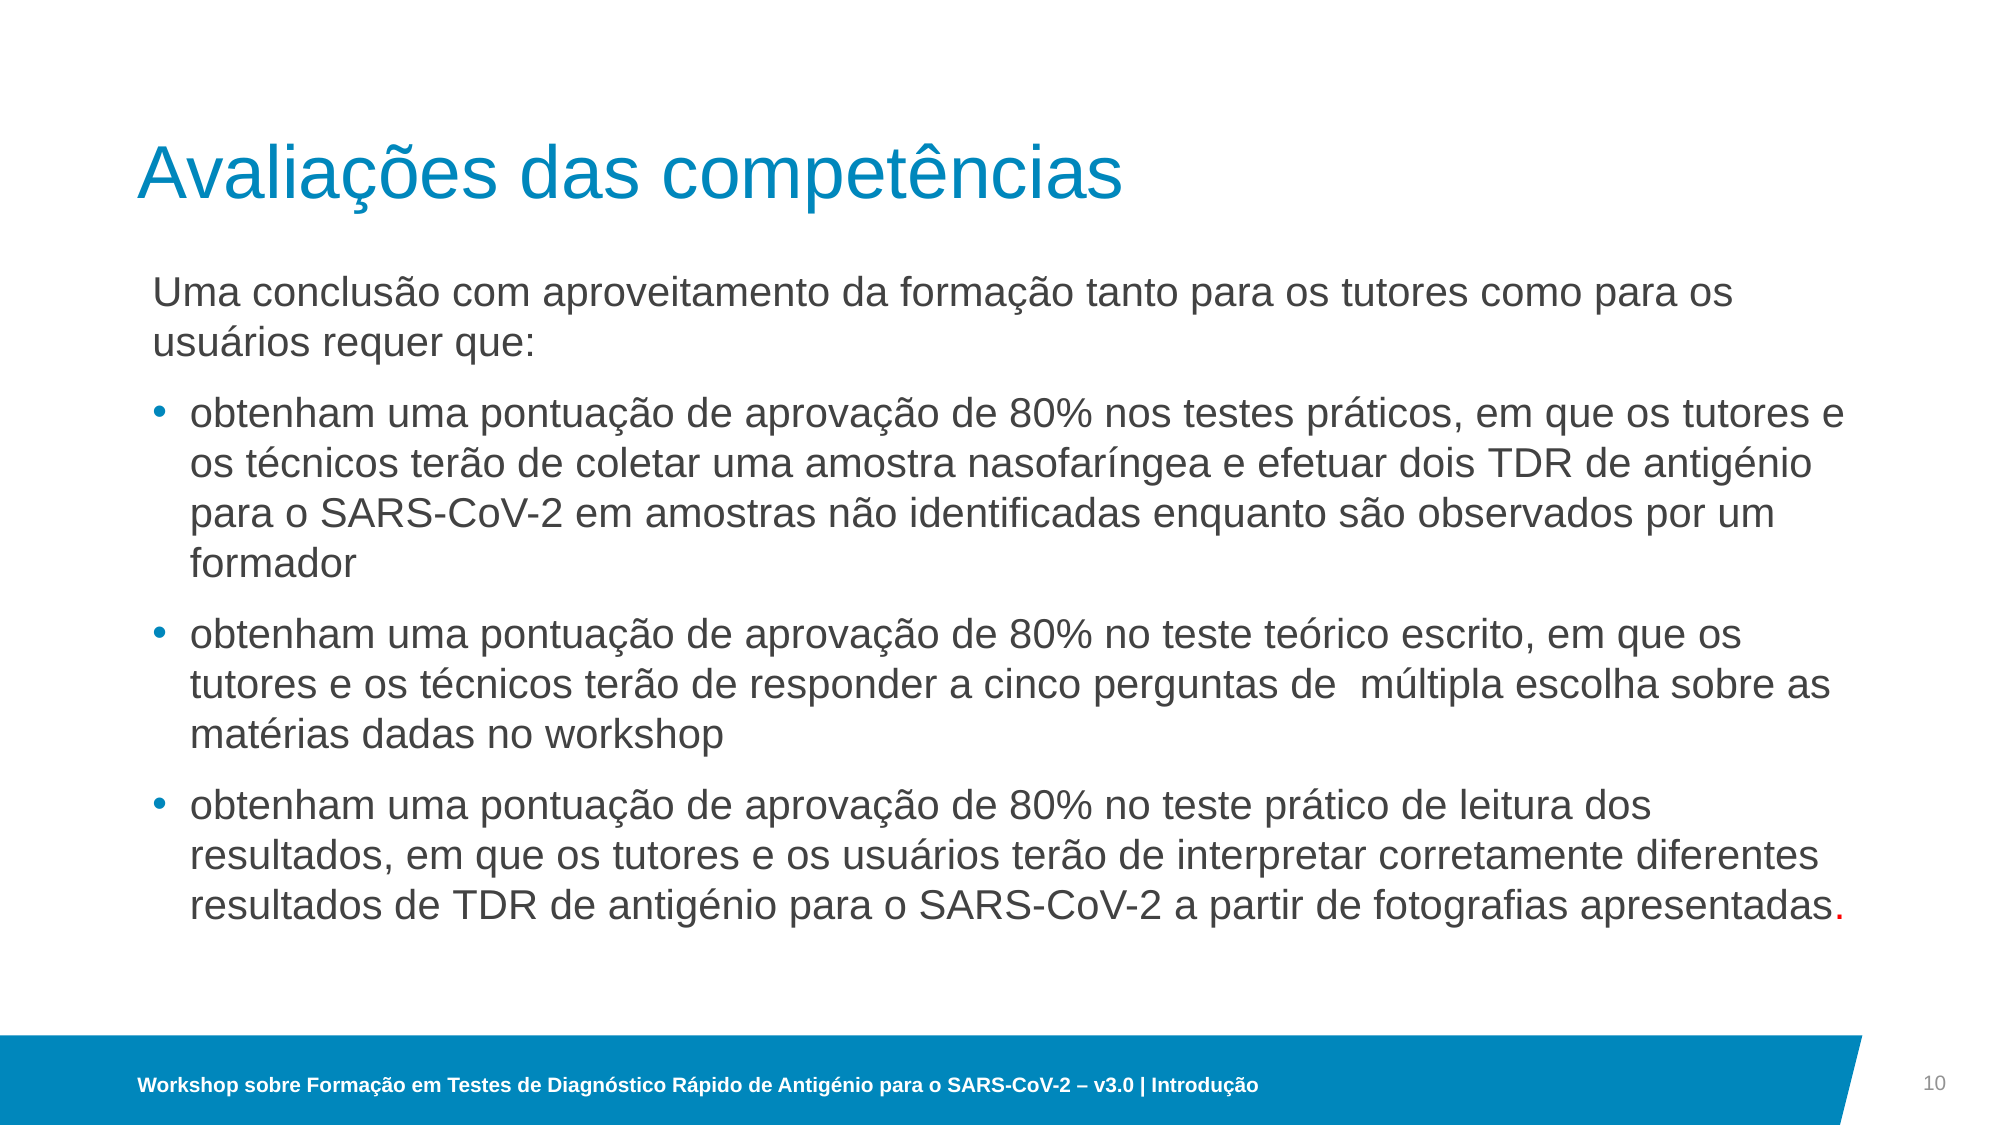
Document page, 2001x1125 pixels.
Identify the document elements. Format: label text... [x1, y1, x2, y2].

footer Workshop sobre Formação em Testes de Diagnóstico Rápido de Antigénio para o SARS-CoV-2 – v3.0 | Introdução [137, 1042, 1338, 1125]
slide_number 10 [1862, 1035, 1947, 1125]
list Uma conclusão com aproveitamento da formação tanto para os tutores como para os usuários requer que: obtenham uma pontuação de aprovação de 80% nos testes práticos, em que os tutores e os técnicos terão de coletar uma amostra nasofaríngea e efetuar dois TDR de antigénio para o SARS-CoV-2 em amostras não identificadas enquanto são observados por um formador obtenham uma pontuação de aprovação de 80% no teste teórico escrito, em que os tutores e os técnicos terão de responder a cinco perguntas de múltipla escolha sobre as matérias dadas no workshop obtenham uma pontuação de aprovação de 80% no teste prático de leitura dos resultados, em que os tutores e os usuários terão de interpretar corretamente diferentes resultados de TDR de antigénio para o SARS-CoV-2 a partir de fotografias apresentadas. [137, 257, 1863, 986]
title Avaliações das competências [137, 59, 1863, 215]
